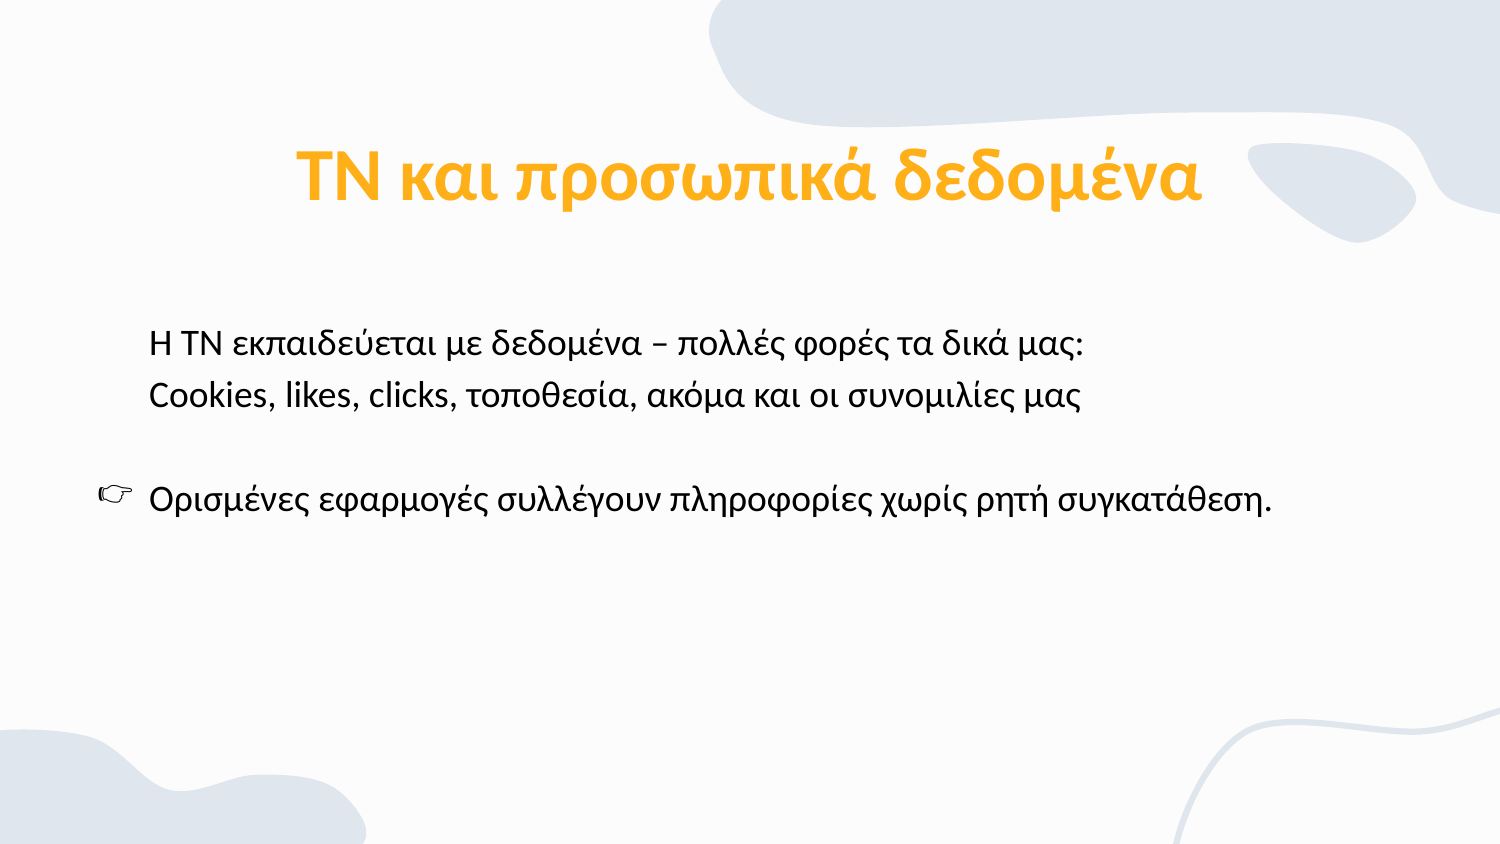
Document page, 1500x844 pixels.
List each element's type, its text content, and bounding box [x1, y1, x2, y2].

text_box 👉 [83, 466, 932, 517]
text_box ΤΝ και προσωπικά δεδομένα [0, 117, 1500, 223]
title Η ΤΝ εκπαιδεύεται με δεδομένα – πολλές φορές τα δικά μας: Cookies, likes, clicks, τοποθεσία, ακόμα και οι συνομιλίες μας Ορισμένες εφαρμογές συλλέγουν πληροφορίες χωρίς ρητή συγκατάθεση. [100, 296, 1462, 548]
